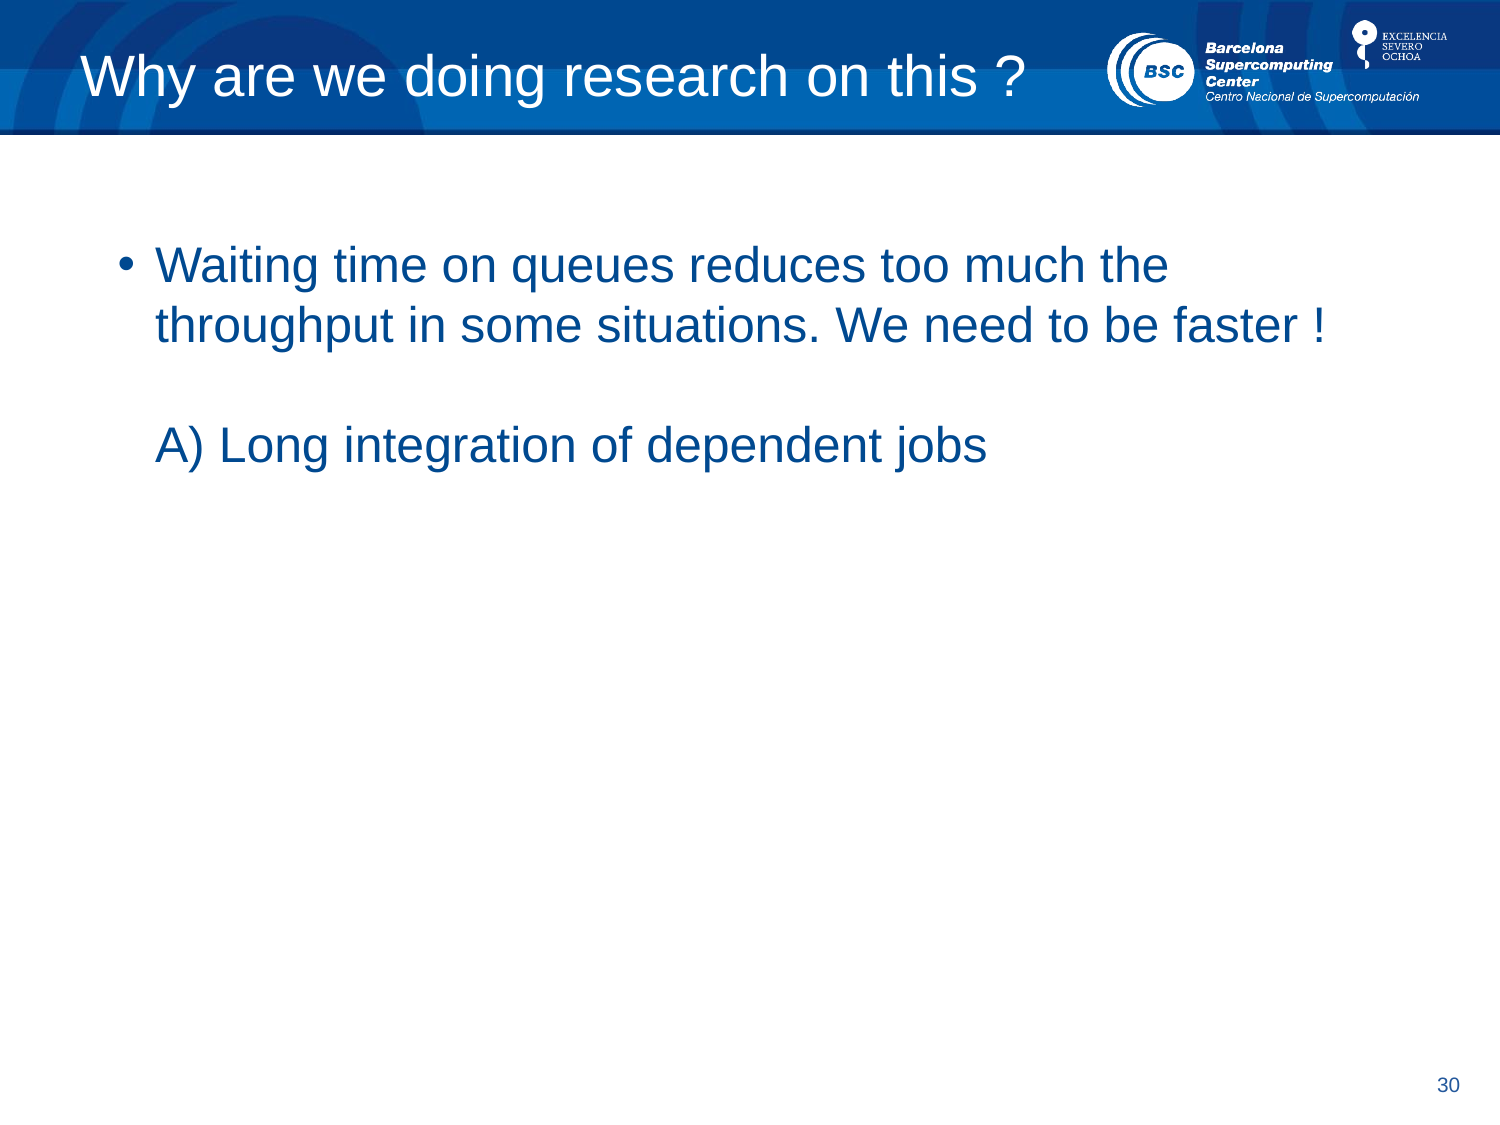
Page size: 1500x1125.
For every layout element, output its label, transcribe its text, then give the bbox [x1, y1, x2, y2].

list Waiting time on queues reduces too much the throughput in some situations. We need to be faster ! A) Long integration of dependent jobs [64, 157, 1432, 1043]
picture [0, 0, 1500, 135]
title Why are we doing research on this ? [65, 23, 1081, 135]
